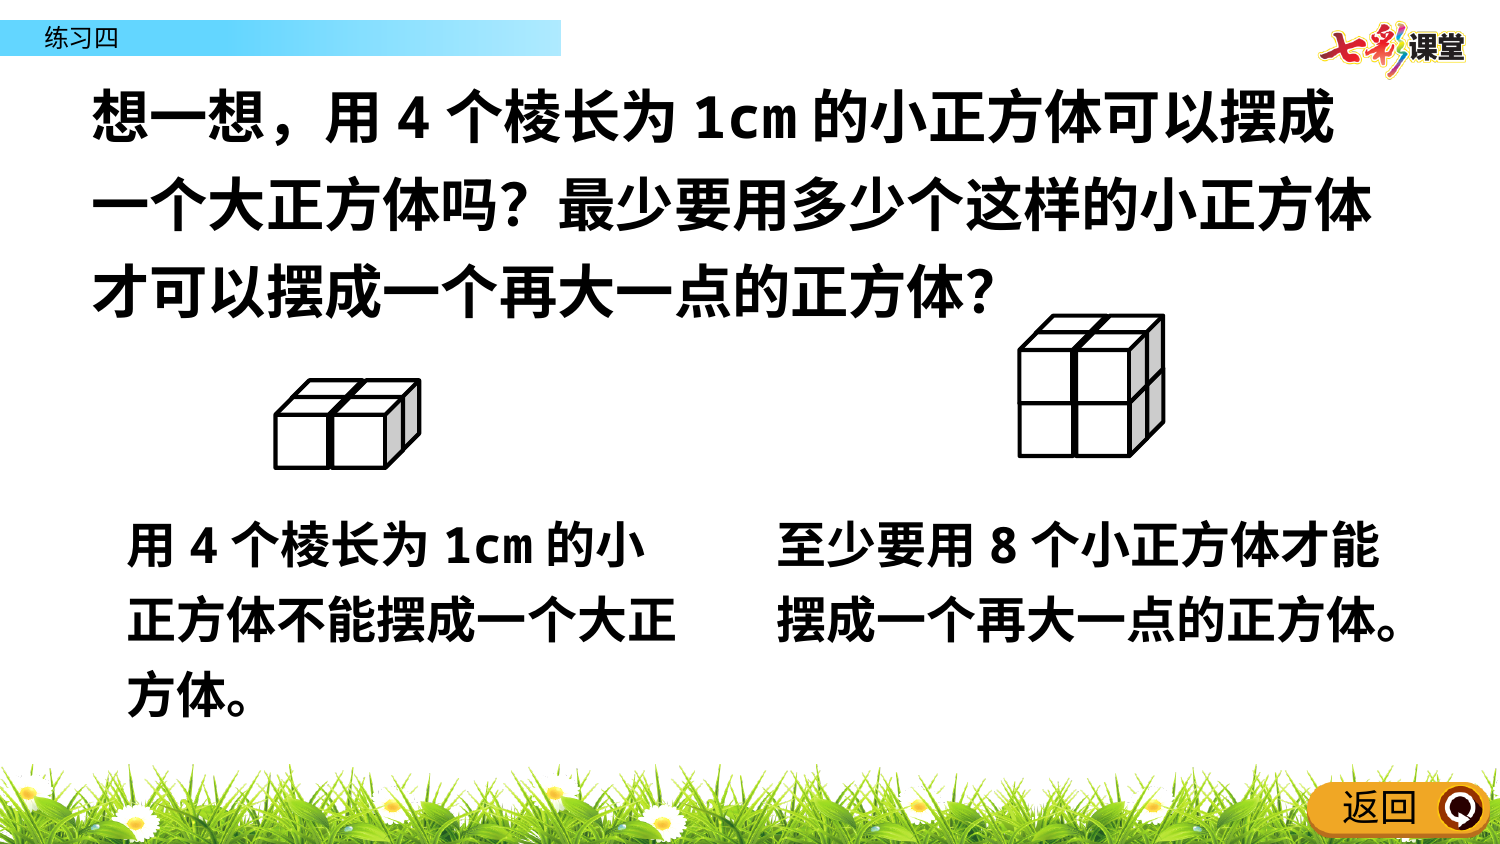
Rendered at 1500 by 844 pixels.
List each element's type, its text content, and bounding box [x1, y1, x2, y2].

text_box 想一想，用4个棱长为1cm的小正方体可以摆成一个大正方体吗？最少要用多少个这样的小正方体才可以摆成一个再大一点的正方体？ [76, 55, 1400, 333]
text_box [348, 378, 422, 450]
text_box [1017, 405, 1074, 459]
text_box [1017, 330, 1092, 406]
text_box [1150, 370, 1166, 439]
text_box 至少要用8个小正方体才能摆成一个再大一点的正方体。 [761, 491, 1424, 657]
text_box [1074, 386, 1150, 459]
text_box 用4个棱长为1cm的小正方体不能摆成一个大正方体。 [112, 491, 703, 732]
text_box [1092, 313, 1166, 385]
text_box [273, 394, 347, 470]
text_box [1034, 313, 1108, 331]
text_box [1074, 330, 1150, 406]
text_box [330, 394, 406, 470]
text_box [289, 378, 364, 397]
picture [0, 764, 1500, 844]
picture [1316, 20, 1468, 80]
